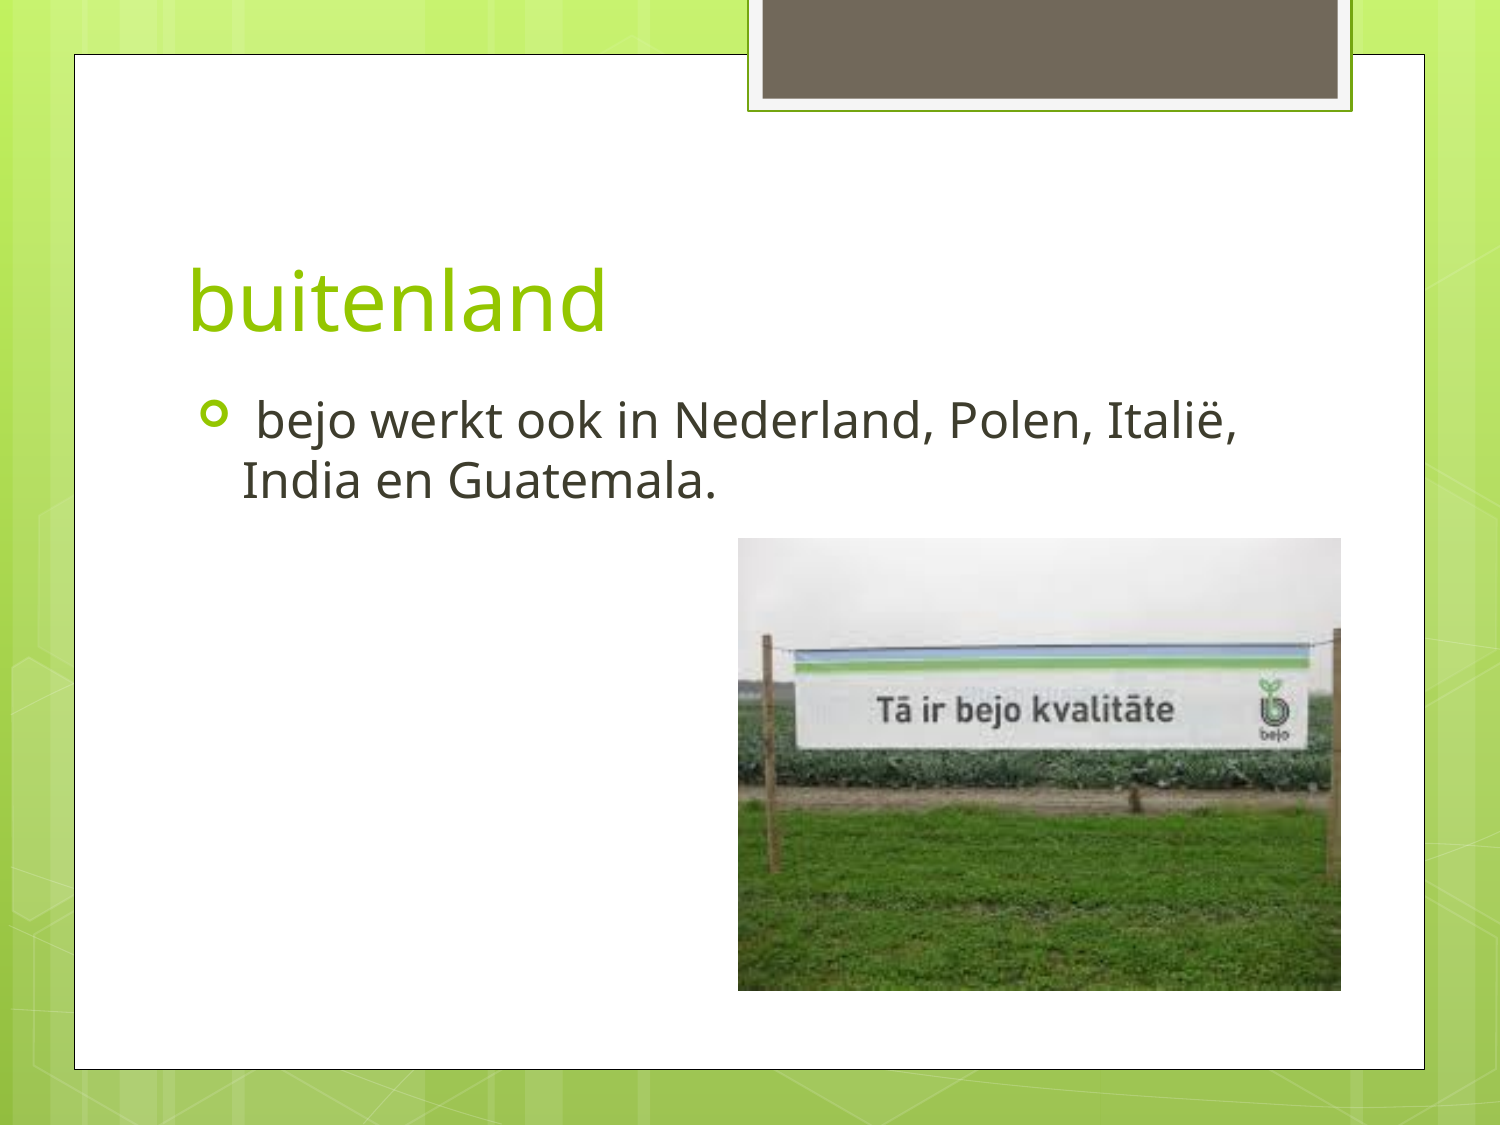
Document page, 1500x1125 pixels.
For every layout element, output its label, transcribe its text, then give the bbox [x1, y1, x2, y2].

title buitenland [171, 168, 1324, 357]
picture [737, 538, 1341, 991]
list bejo werkt ook in Nederland, Polen, Italië, India en Guatemala. [171, 381, 1283, 957]
